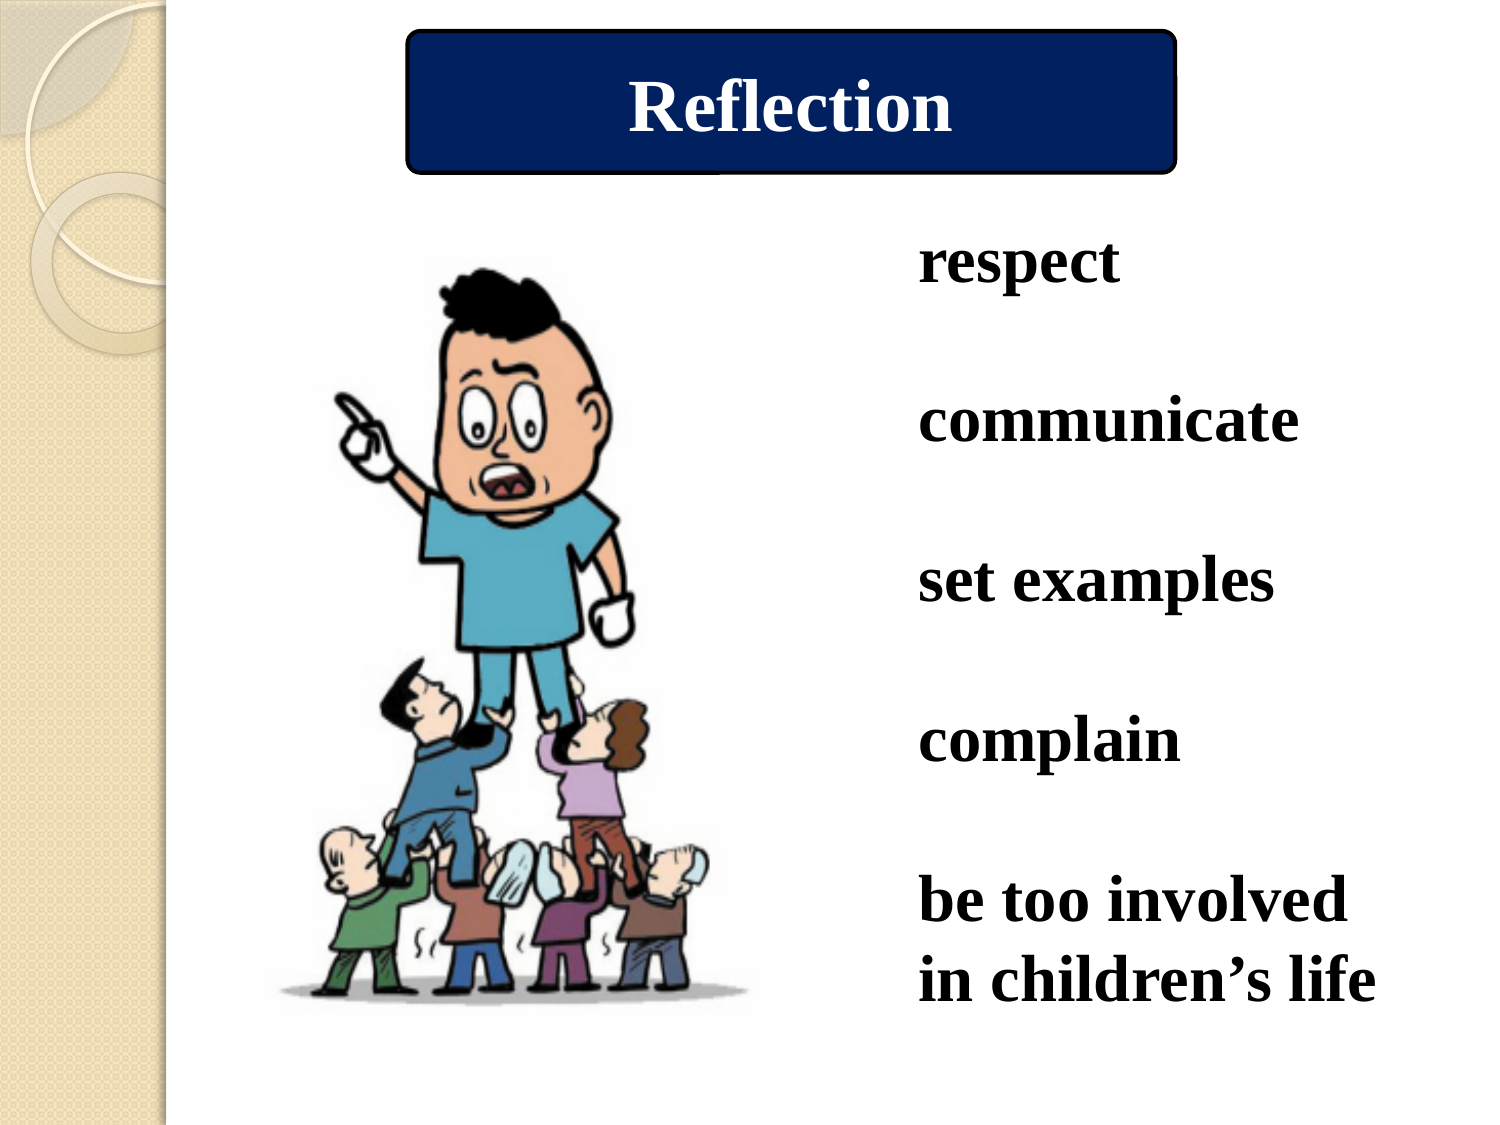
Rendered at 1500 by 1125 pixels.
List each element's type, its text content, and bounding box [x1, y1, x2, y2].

text_box Reflection [407, 31, 1176, 173]
text_box respect communicate set examples complain be too involved in children’s life [903, 207, 1430, 1023]
picture [218, 243, 834, 1036]
